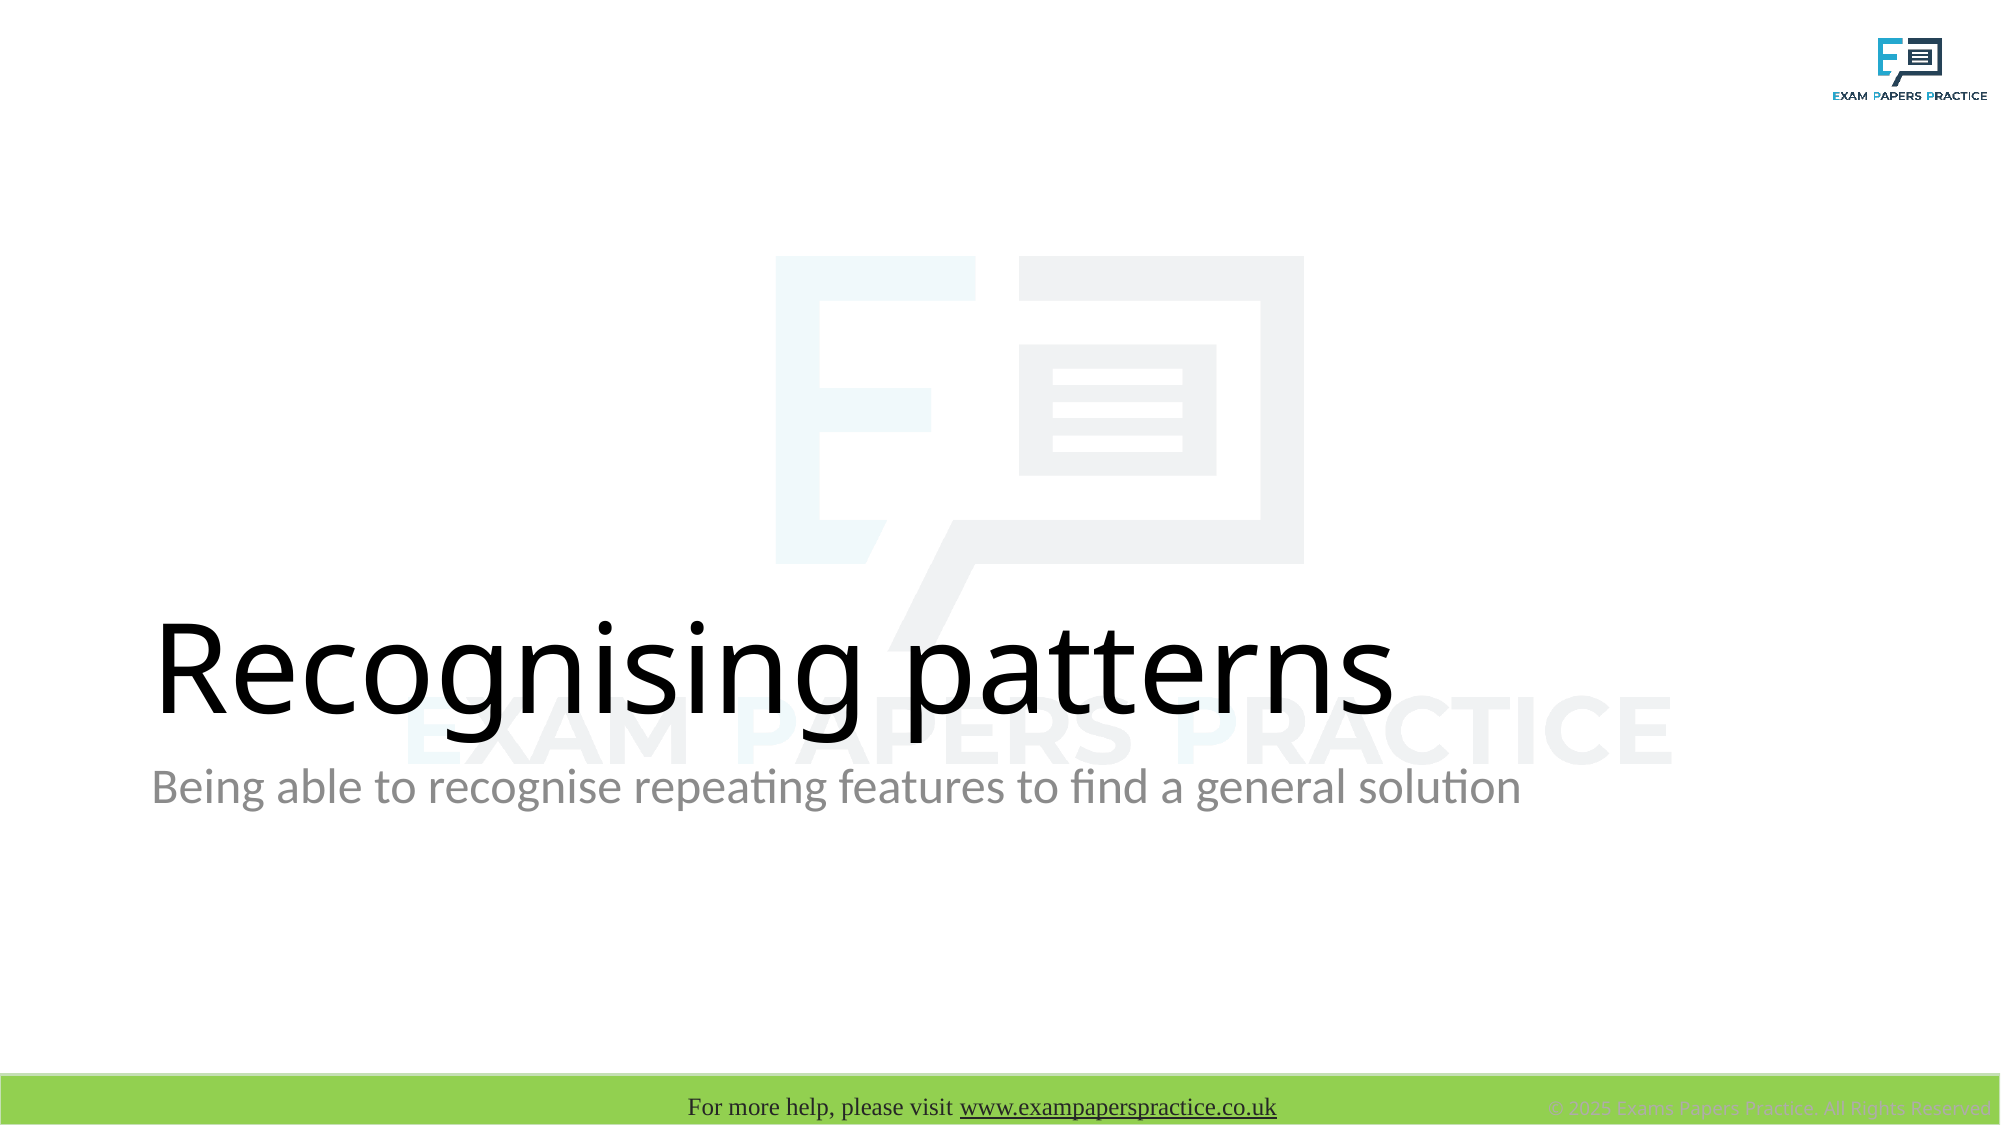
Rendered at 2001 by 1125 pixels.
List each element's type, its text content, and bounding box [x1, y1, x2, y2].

title Recognising patterns [136, 280, 1862, 749]
list Being able to recognise repeating features to find a general solution [136, 752, 1862, 999]
